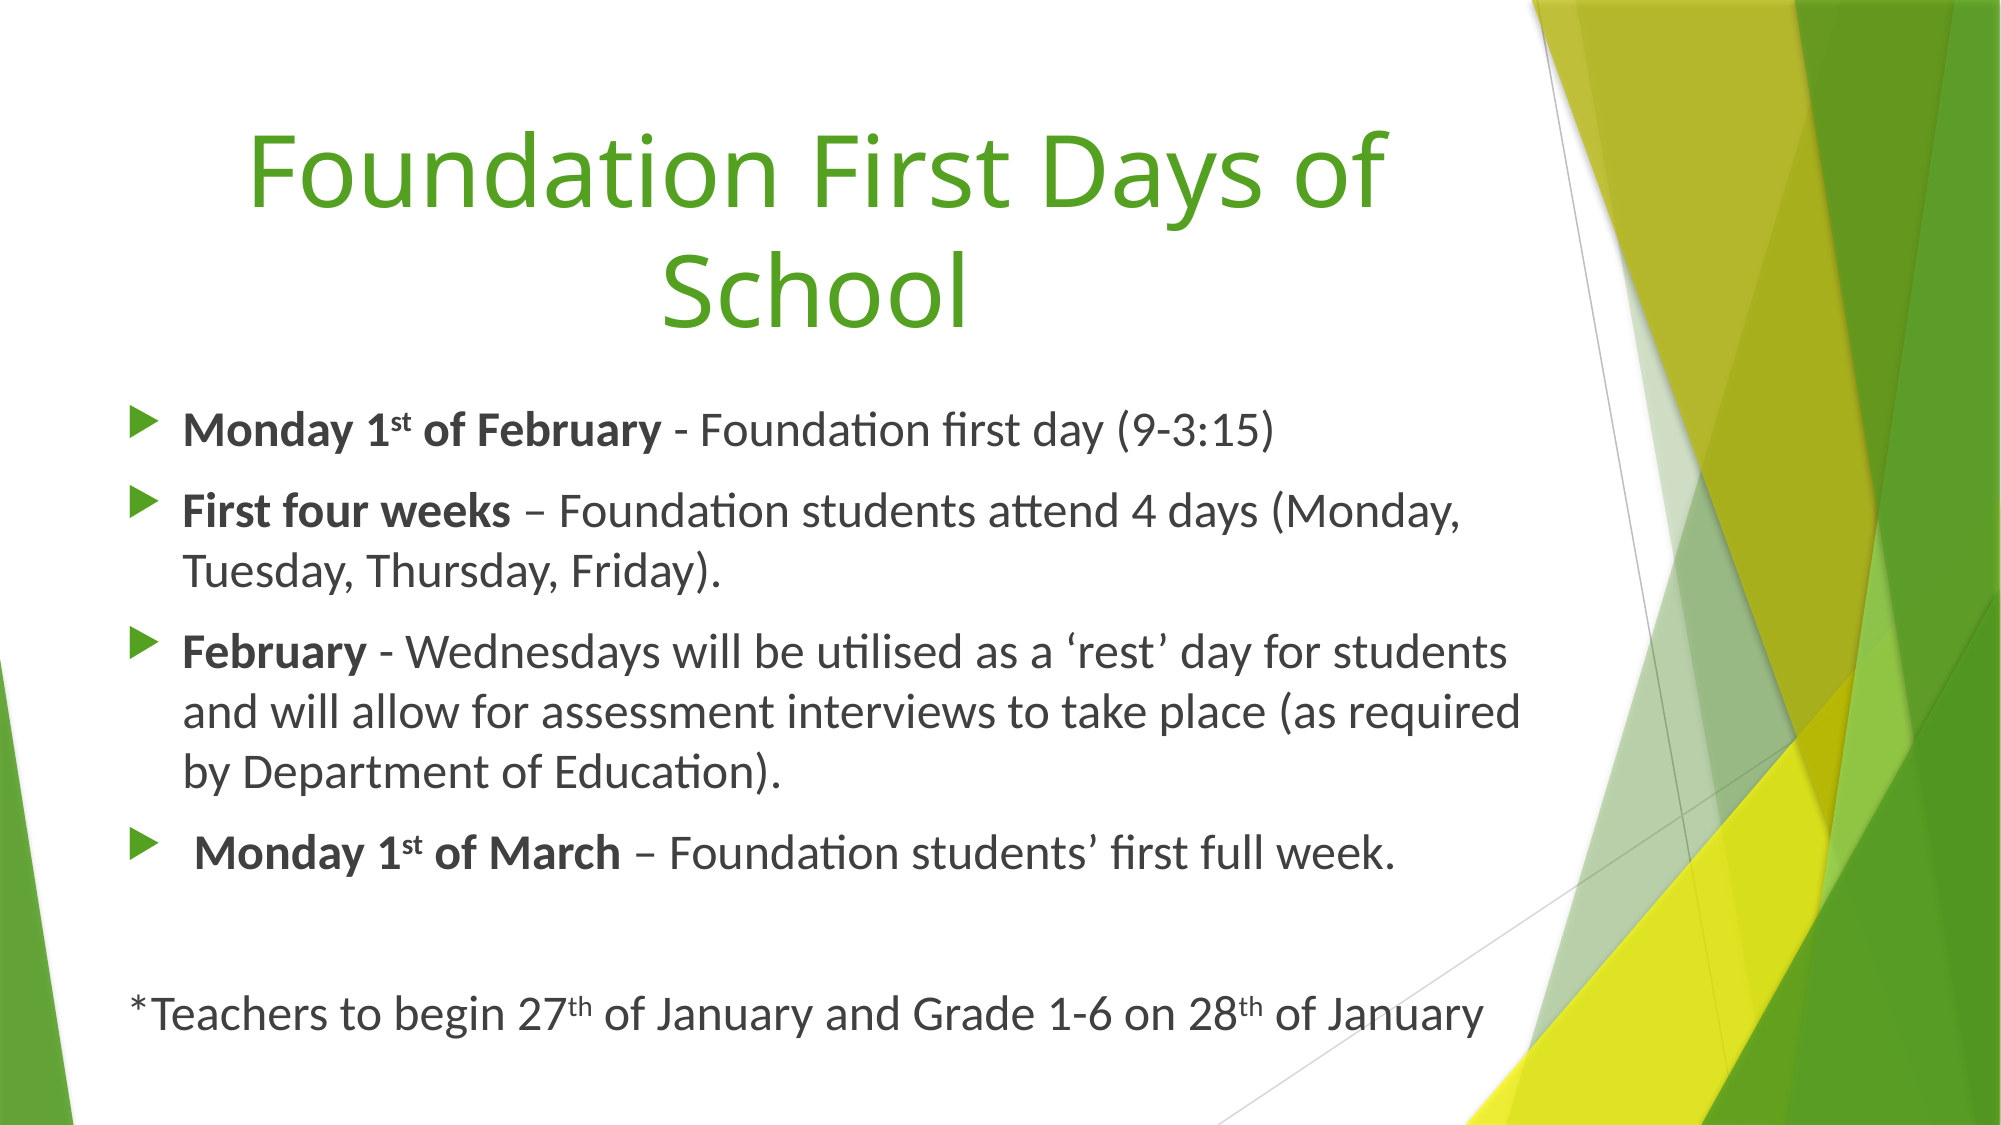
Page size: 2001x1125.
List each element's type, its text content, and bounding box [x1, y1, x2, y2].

title Foundation First Days of School [111, 99, 1522, 317]
list Monday 1st of February - Foundation first day (9-3:15) First four weeks – Foundation students attend 4 days (Monday, Tuesday, Thursday, Friday). February - Wednesdays will be utilised as a ‘rest’ day for students and will allow for assessment interviews to take place (as required by Department of Education). Monday 1st of March – Foundation students’ first full week. *Teachers to begin 27th of January and Grade 1-6 on 28th of January [111, 389, 1597, 1057]
